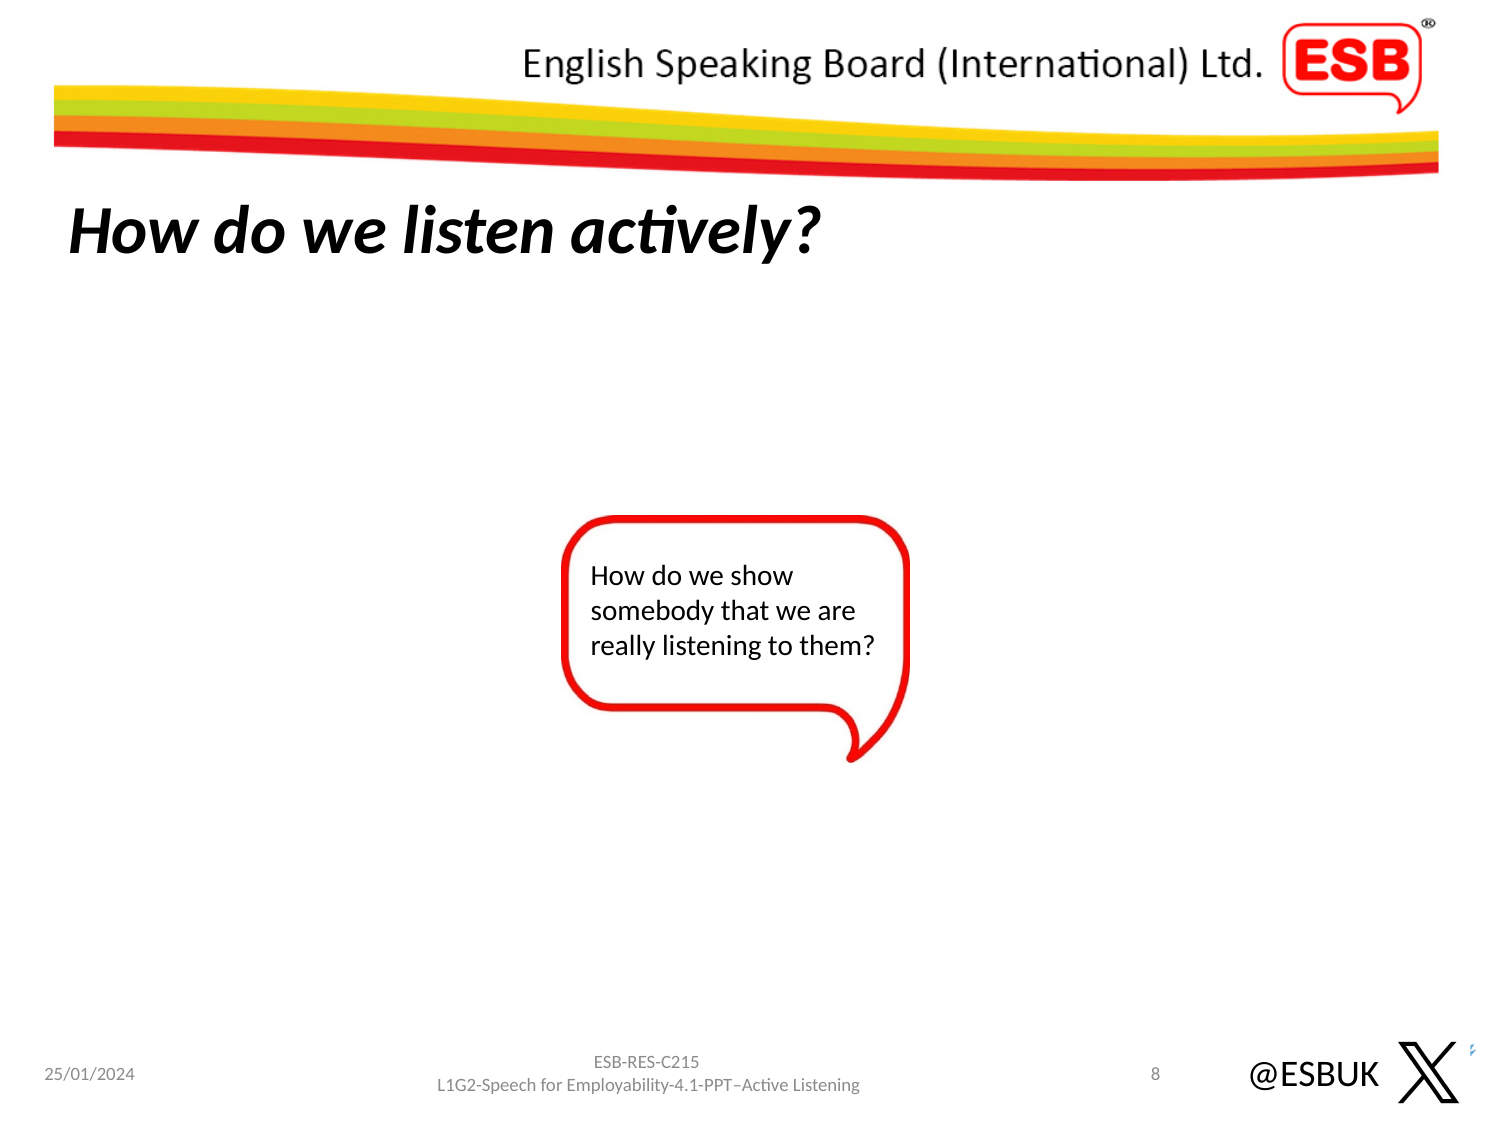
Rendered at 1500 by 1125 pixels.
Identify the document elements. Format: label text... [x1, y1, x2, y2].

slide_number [29, 1042, 367, 1103]
footer ESB-RES-C215 L1G2-Speech for Employability-4.1-PPT–Active Listening [395, 1042, 902, 1103]
picture [0, 0, 1500, 189]
title How do we listen actively? [53, 183, 1347, 279]
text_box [561, 515, 925, 763]
slide_number 8 [930, 1042, 1176, 1103]
picture [1390, 1029, 1476, 1116]
